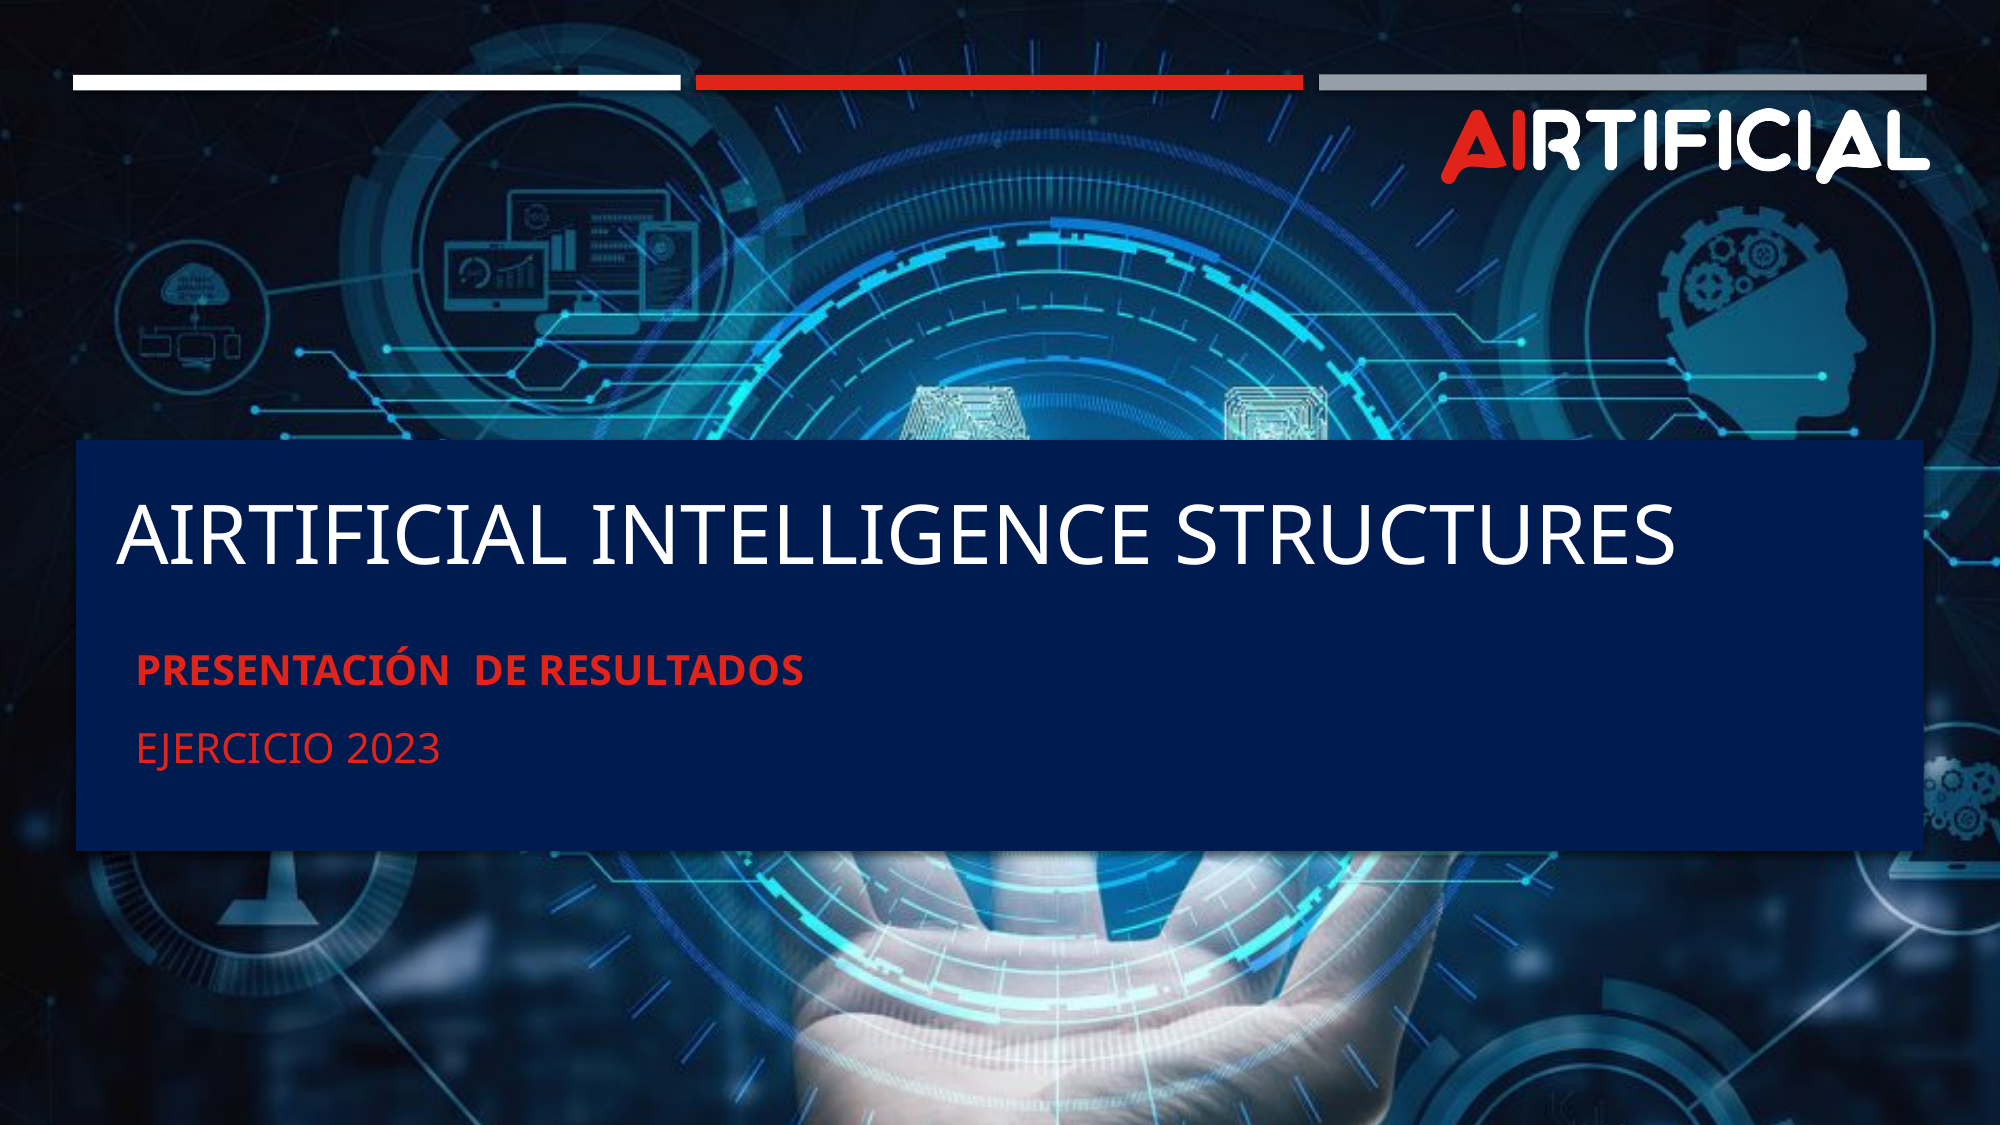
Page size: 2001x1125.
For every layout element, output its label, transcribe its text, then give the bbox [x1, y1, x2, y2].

title AIRTIFICIAL INTELLIGENCE STRUCTURES [101, 466, 1905, 709]
picture [0, 0, 2000, 1125]
subtitle Presentación de resultados Ejercicio 2023 [120, 633, 1924, 784]
